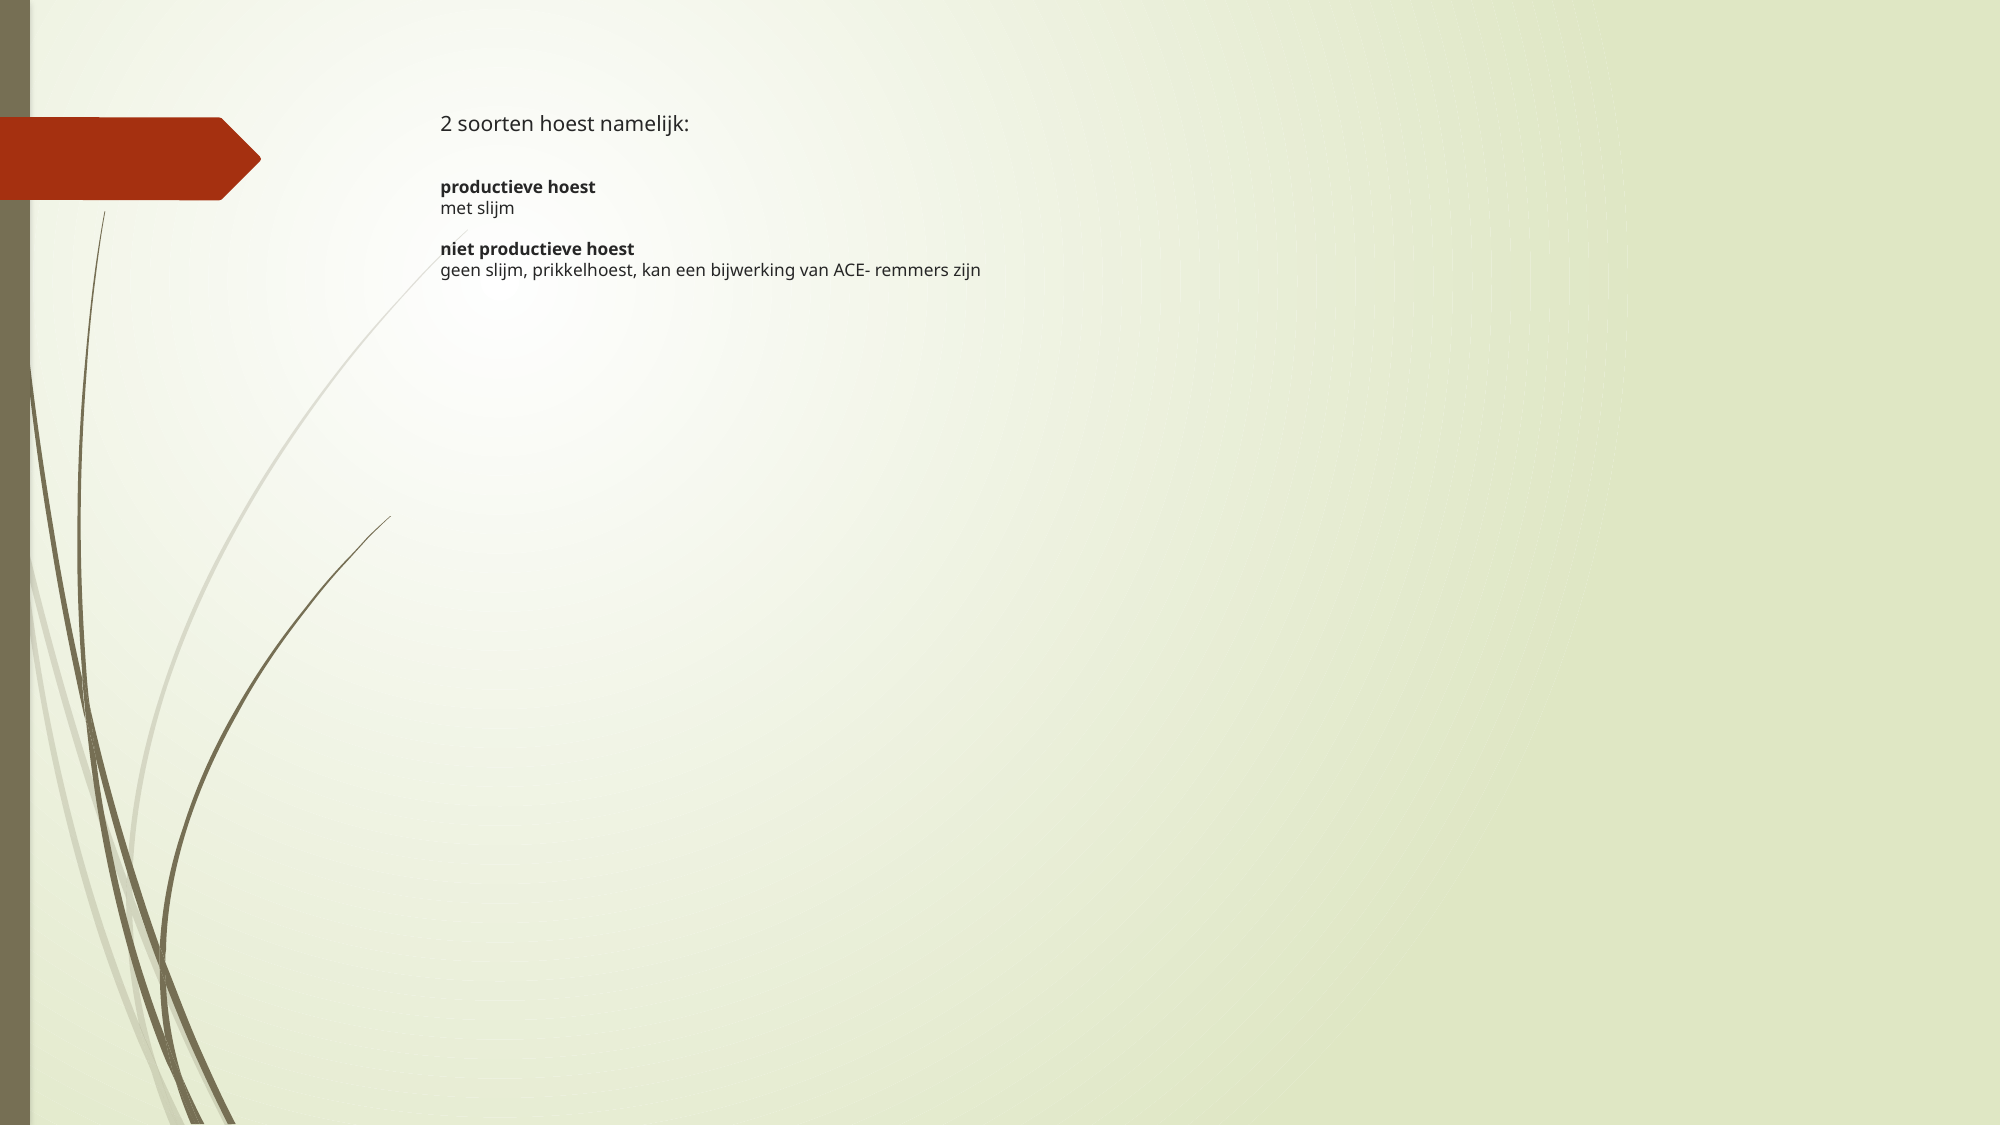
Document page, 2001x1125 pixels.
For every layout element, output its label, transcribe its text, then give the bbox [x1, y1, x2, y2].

title 2 soorten hoest namelijk: productieve hoest met slijm niet productieve hoest geen slijm, prikkelhoest, kan een bijwerking van ACE- remmers zijn [425, 102, 1888, 313]
